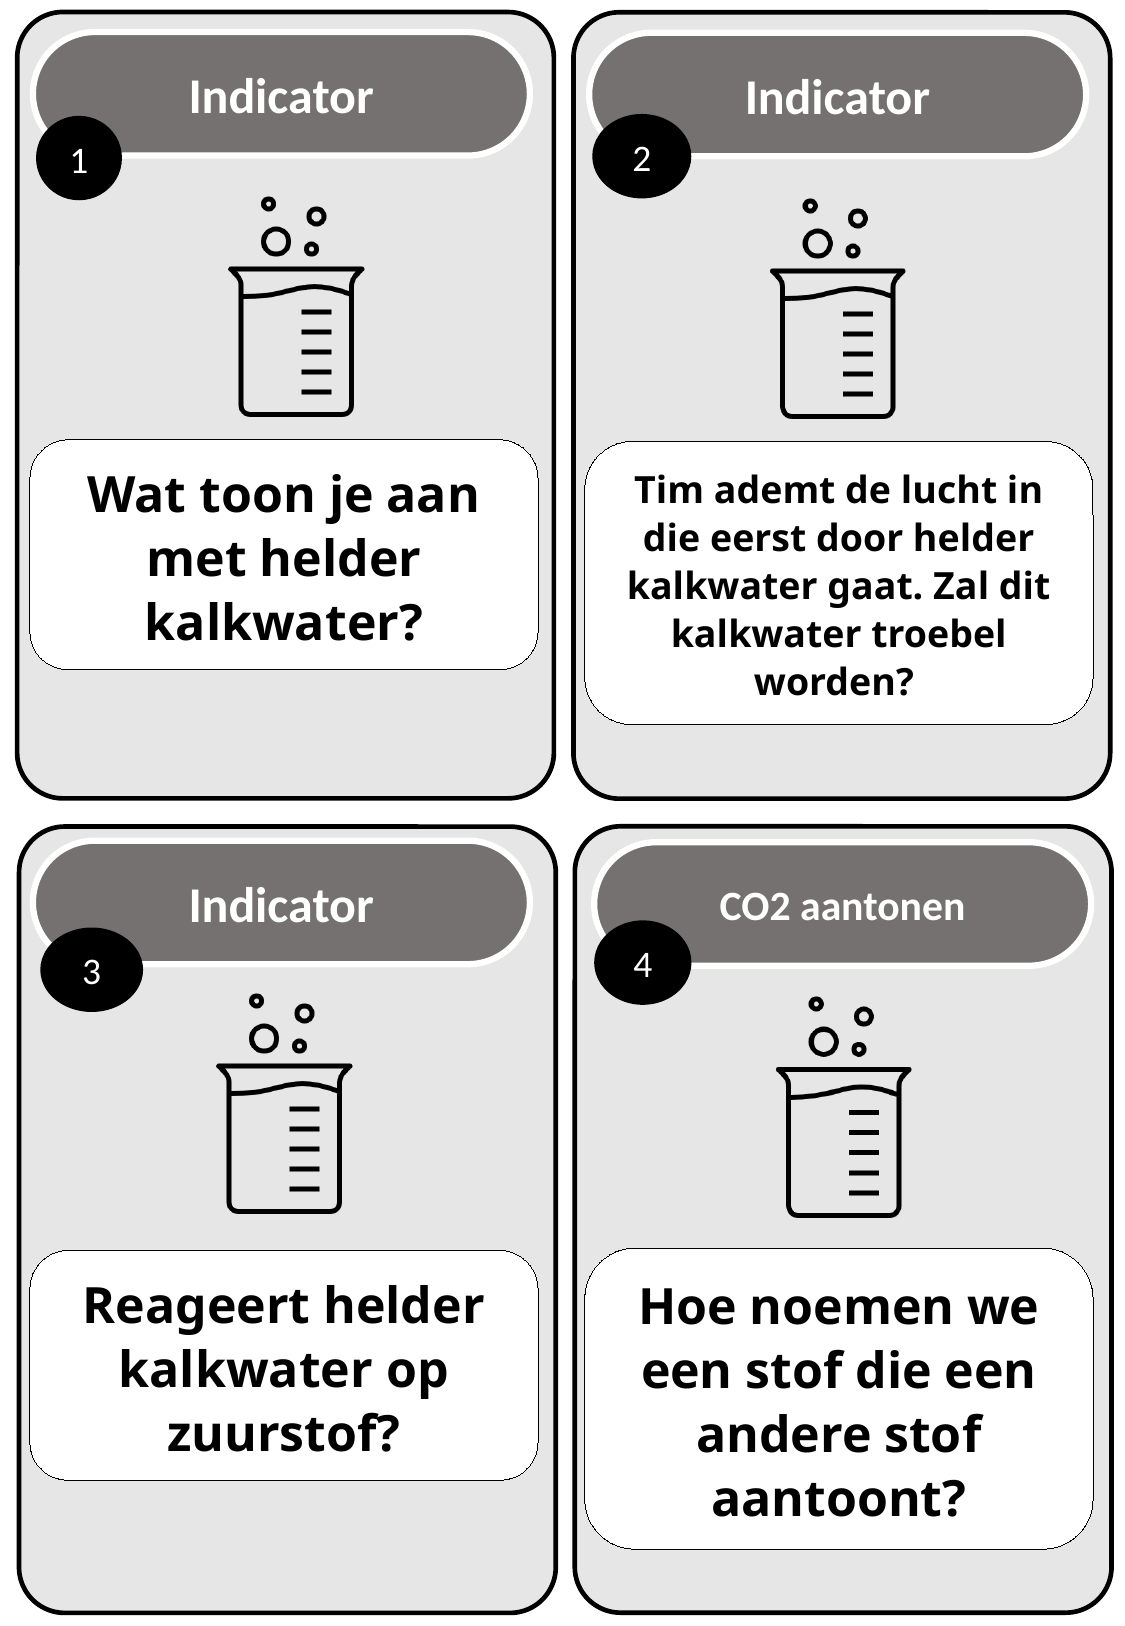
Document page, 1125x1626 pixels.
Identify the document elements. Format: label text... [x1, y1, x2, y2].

text_box Wat toon je aan met helder kalkwater? [29, 439, 539, 670]
text_box 4 [594, 920, 692, 1005]
text_box Hoe noemen we een stof die een andere stof aantoont? [584, 1248, 1094, 1550]
text_box 1 [36, 115, 122, 201]
text_box Indicator [31, 839, 531, 966]
picture [717, 188, 958, 429]
text_box [573, 825, 1113, 1614]
text_box [17, 825, 557, 1614]
text_box Tim ademt de lucht in die eerst door helder kalkwater gaat. Zal dit kalkwater troebel worden? [584, 441, 1094, 725]
text_box 3 [40, 927, 144, 1012]
picture [163, 983, 405, 1224]
text_box CO2 aantonen [593, 841, 1093, 967]
text_box Indicator [31, 30, 531, 157]
text_box [572, 11, 1112, 800]
picture [175, 186, 417, 427]
text_box Indicator [588, 31, 1088, 158]
text_box [16, 10, 555, 800]
text_box Reageert helder kalkwater op zuurstof? [29, 1250, 539, 1481]
picture [722, 986, 964, 1228]
text_box 2 [592, 113, 692, 199]
